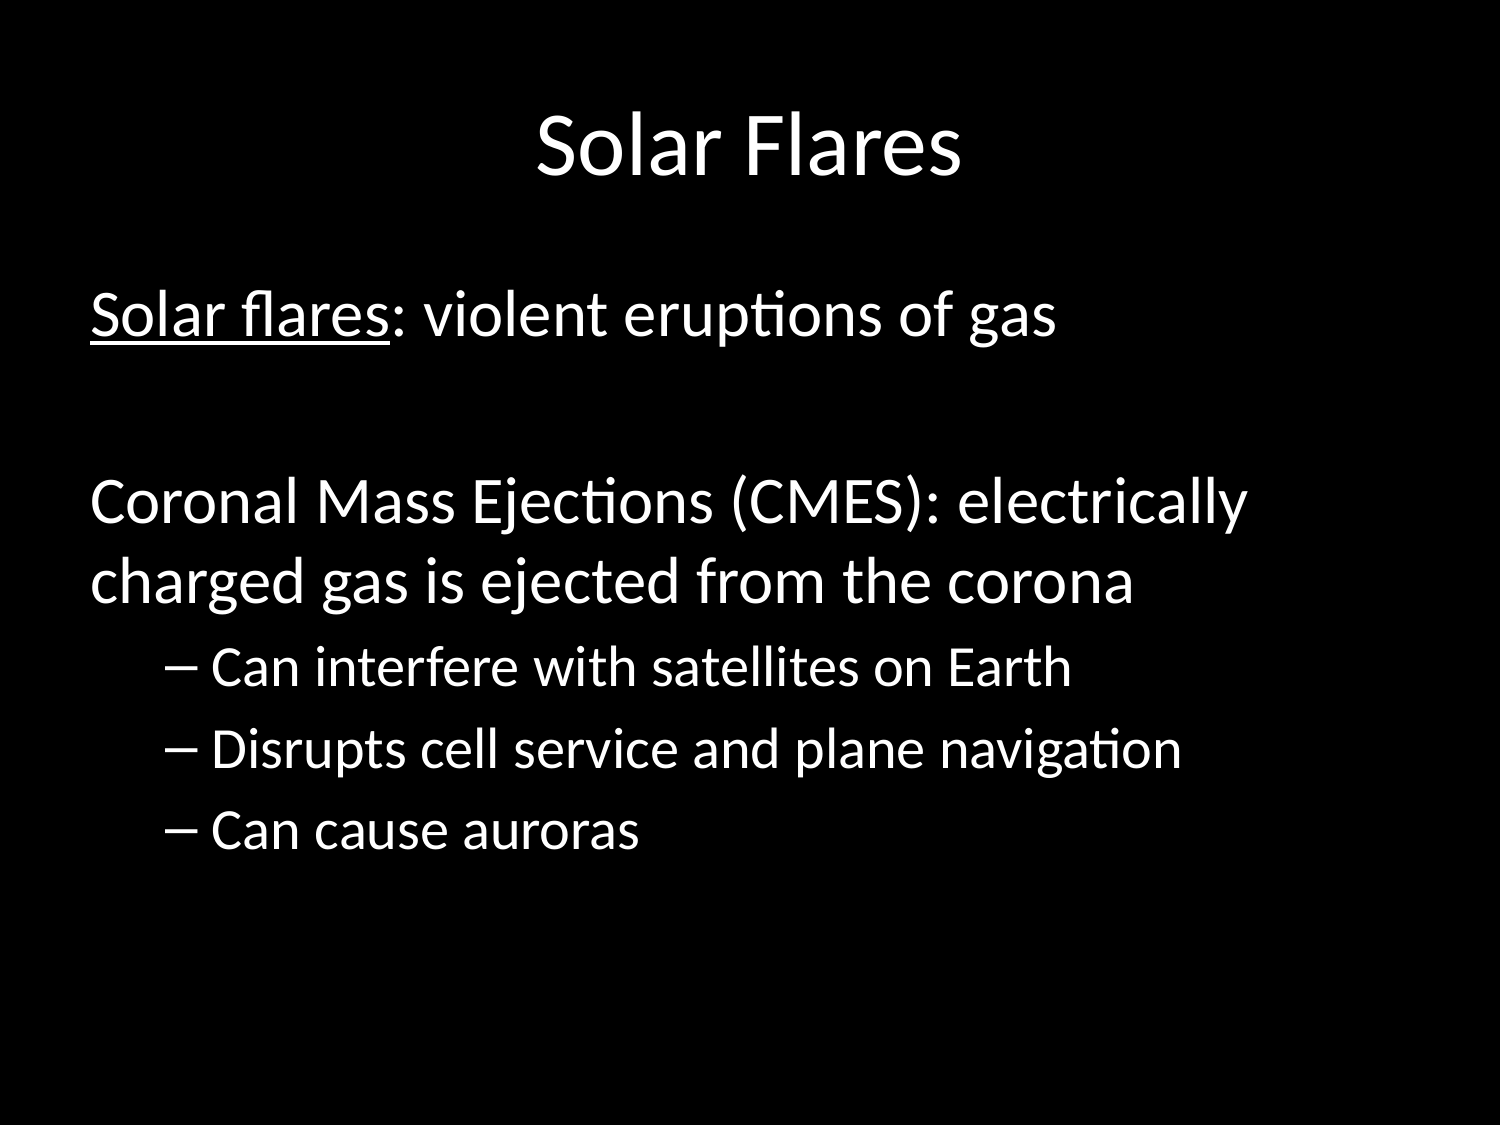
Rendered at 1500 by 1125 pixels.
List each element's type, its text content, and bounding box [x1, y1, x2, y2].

list Solar flares: violent eruptions of gas Coronal Mass Ejections (CMES): electrically charged gas is ejected from the corona Can interfere with satellites on Earth Disrupts cell service and plane navigation Can cause auroras [75, 262, 1425, 1005]
title Solar Flares [75, 45, 1425, 233]
